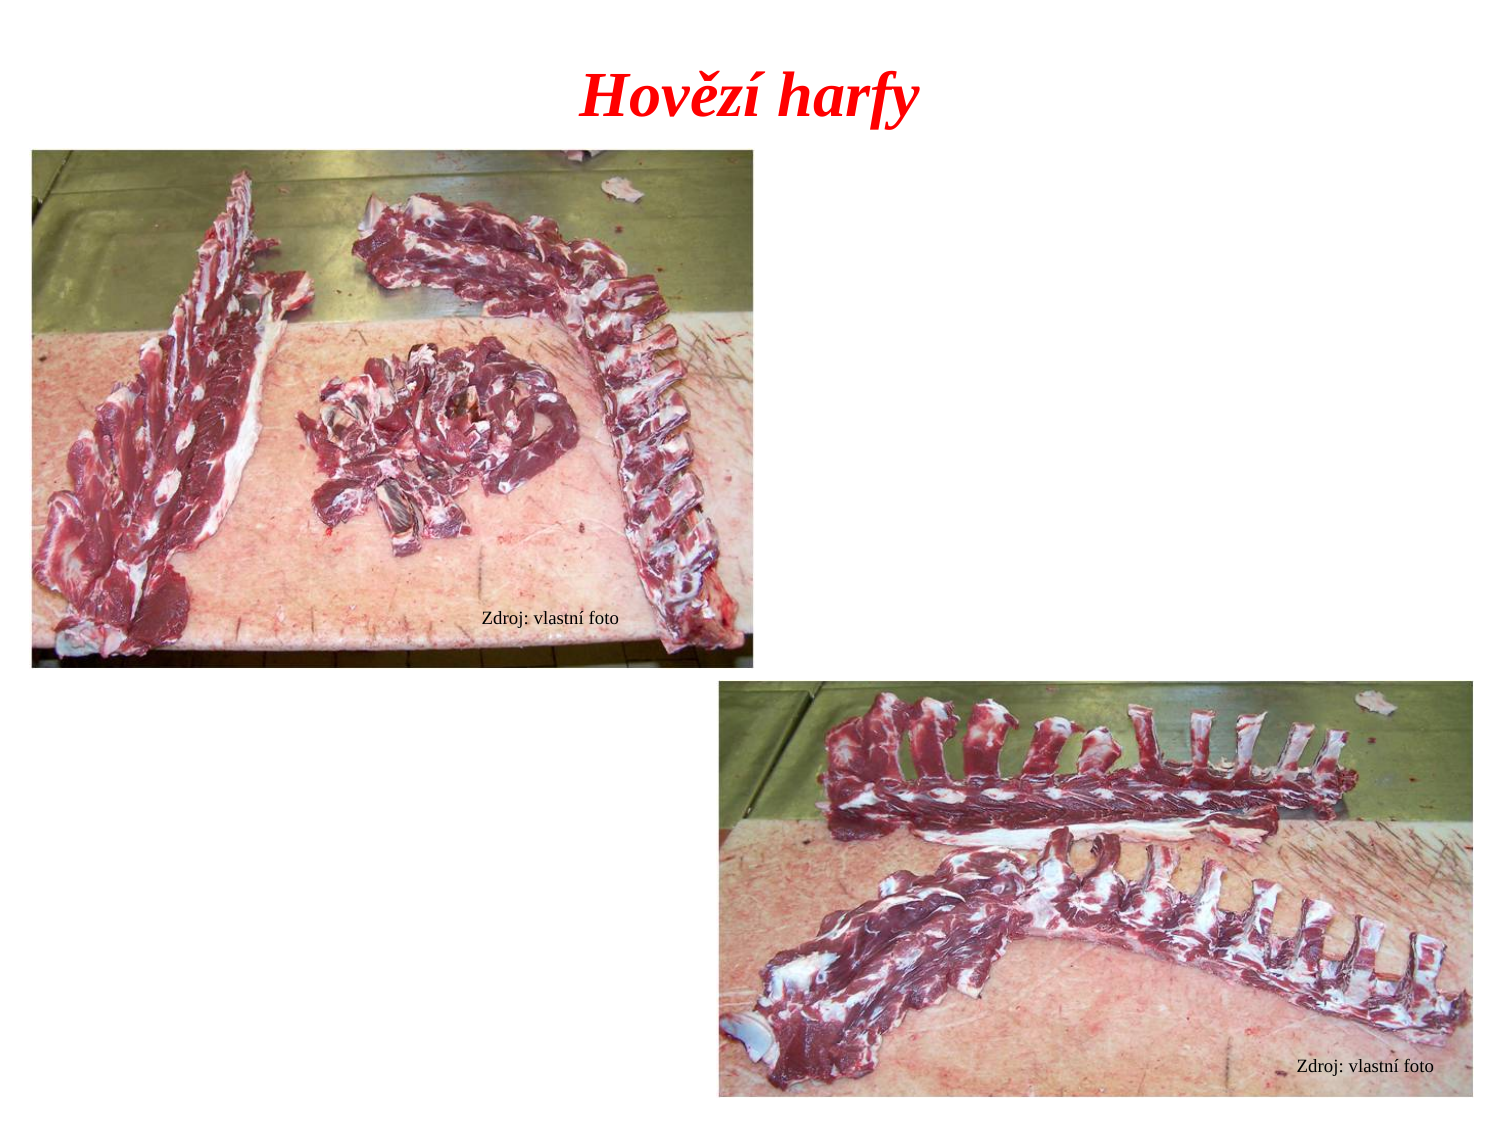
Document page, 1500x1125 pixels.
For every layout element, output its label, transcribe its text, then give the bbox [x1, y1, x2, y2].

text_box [29, 148, 1474, 1098]
title Hovězí harfy [75, 45, 1425, 138]
